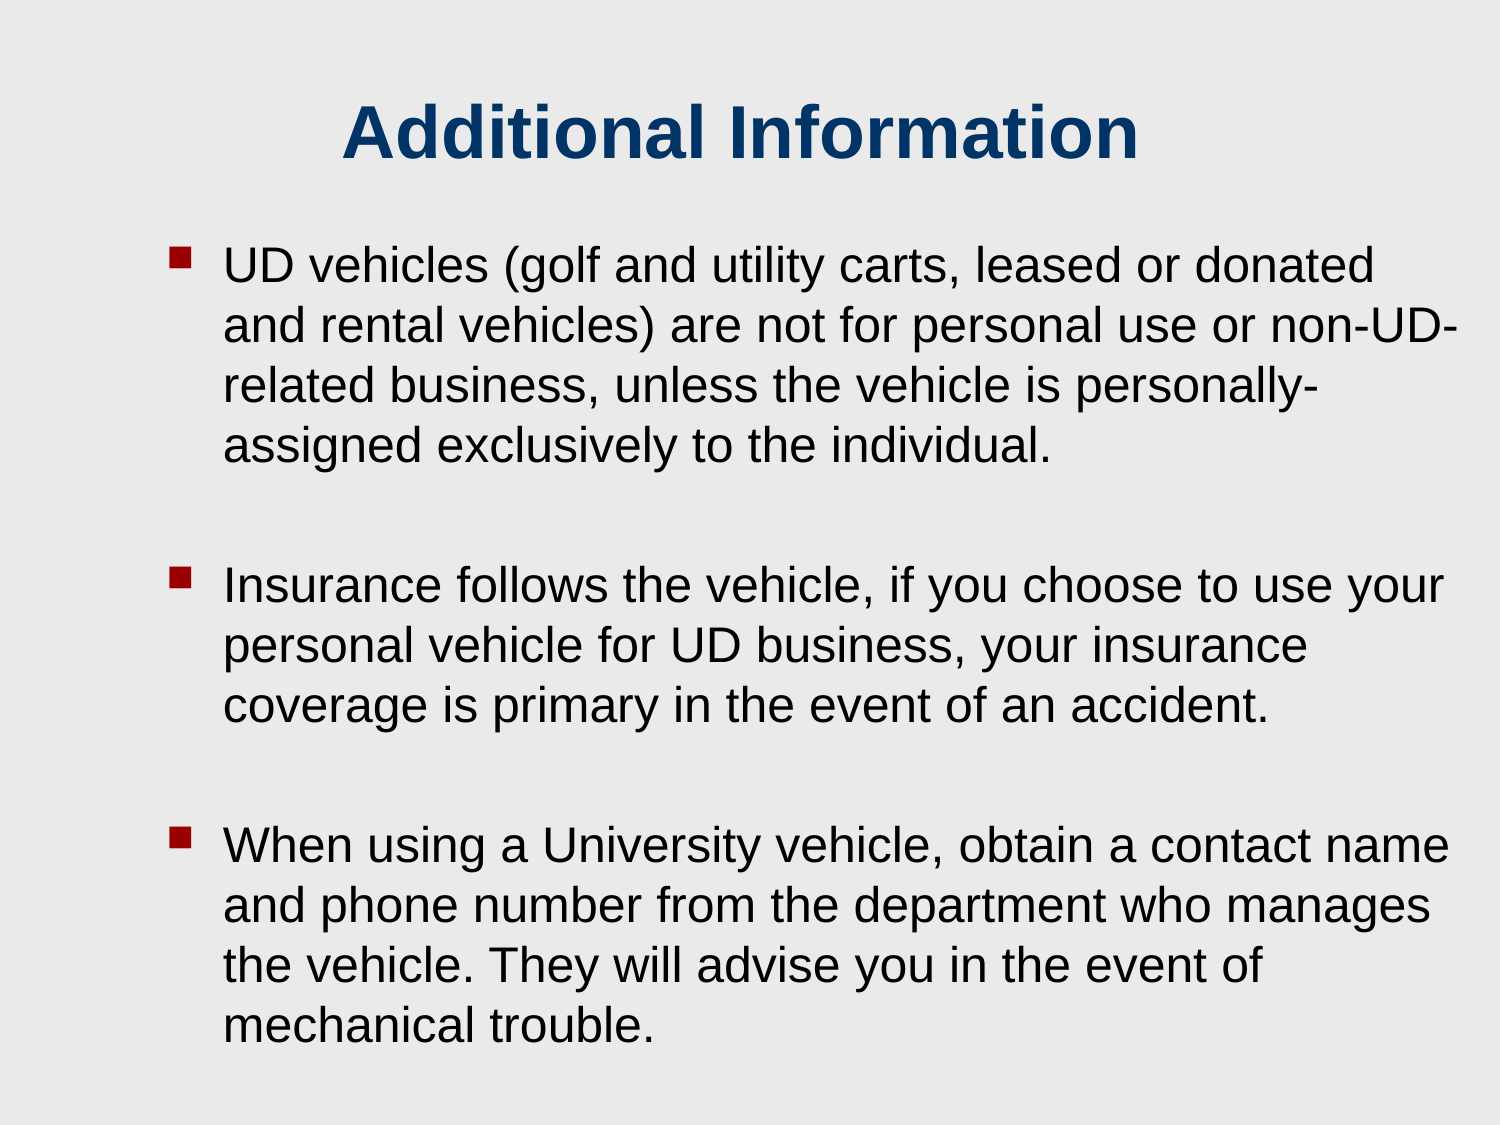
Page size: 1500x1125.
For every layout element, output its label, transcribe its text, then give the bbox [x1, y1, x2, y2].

title Additional Information [0, 74, 1483, 182]
list UD vehicles (golf and utility carts, leased or donated and rental vehicles) are not for personal use or non-UD-related business, unless the vehicle is personally-assigned exclusively to the individual. Insurance follows the vehicle, if you choose to use your personal vehicle for UD business, your insurance coverage is primary in the event of an accident. When using a University vehicle, obtain a contact name and phone number from the department who manages the vehicle. They will advise you in the event of mechanical trouble. [151, 224, 1483, 1088]
